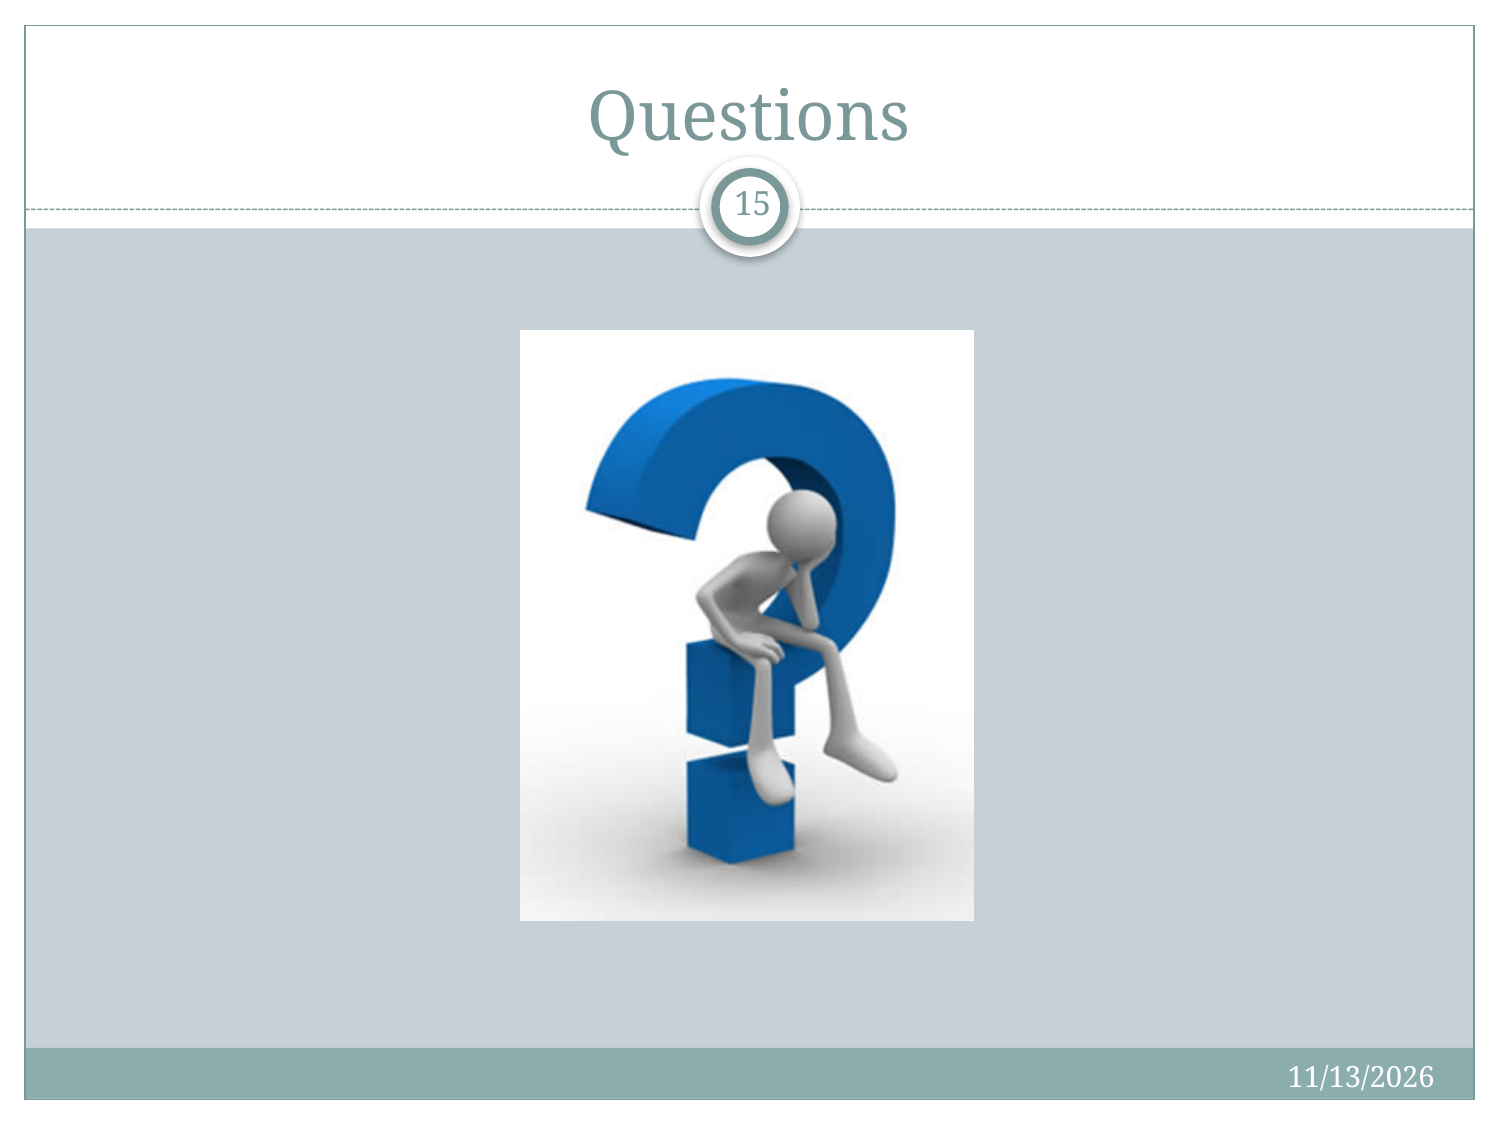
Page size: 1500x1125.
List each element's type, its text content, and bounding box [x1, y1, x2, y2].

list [520, 329, 974, 921]
title Questions [49, 37, 1450, 162]
slide_number 15 [715, 168, 791, 241]
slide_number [950, 1050, 1450, 1111]
